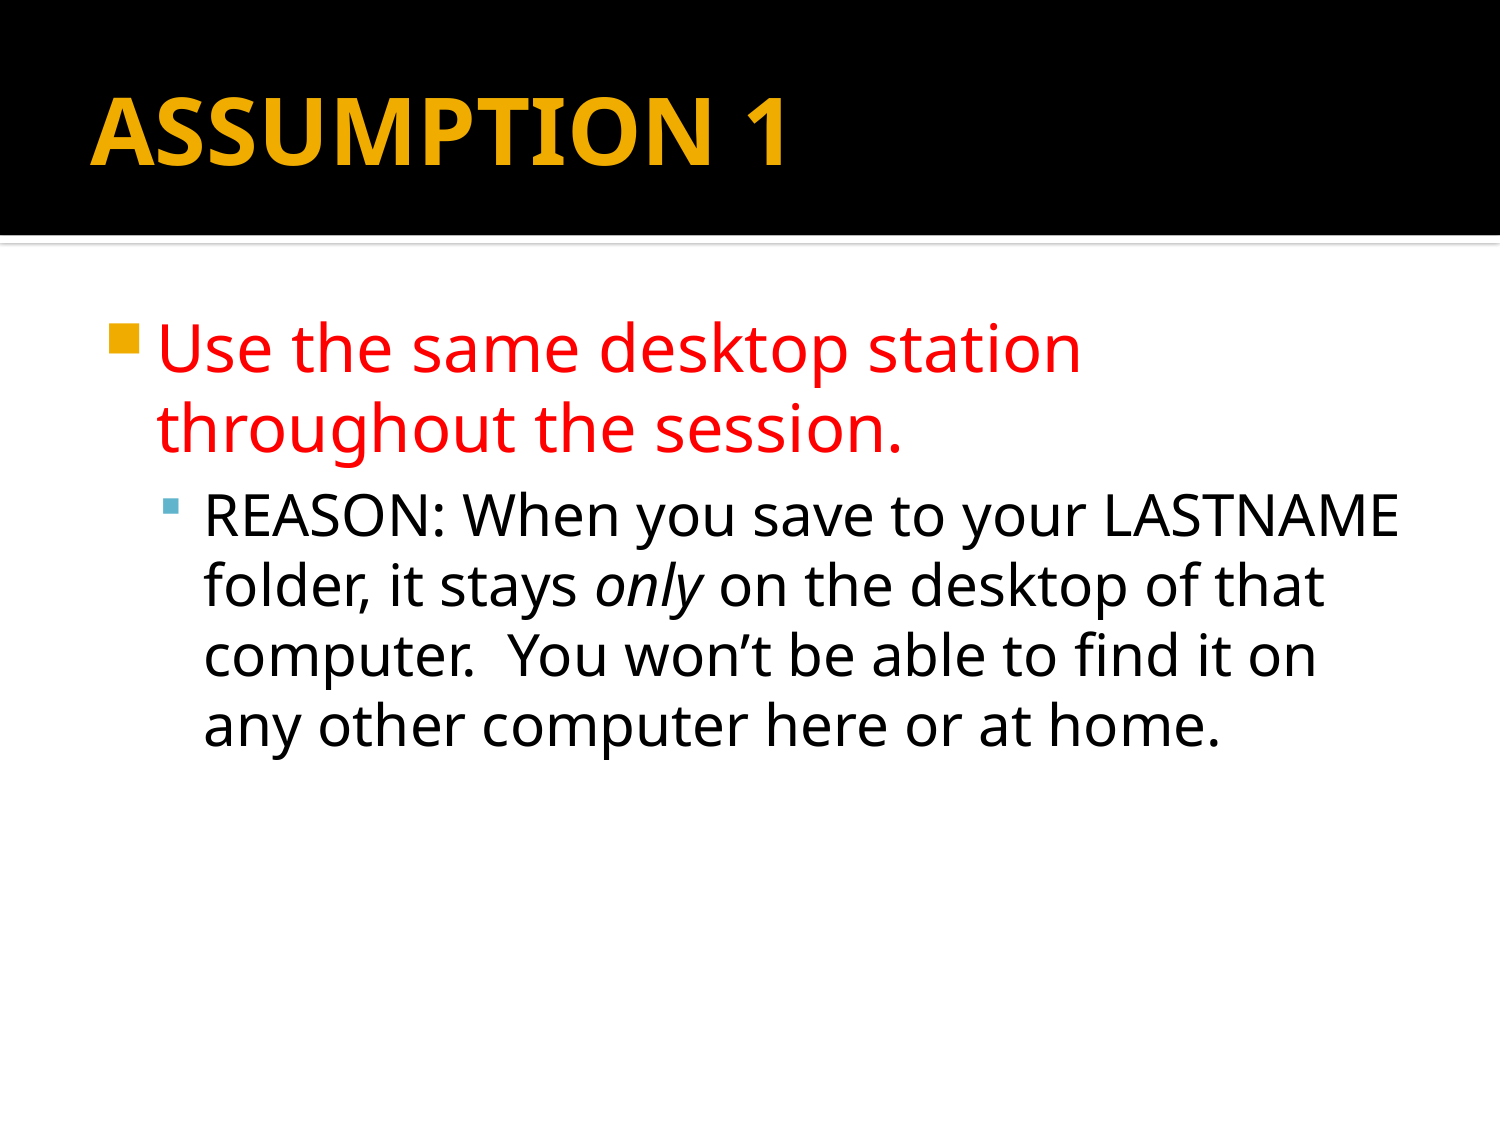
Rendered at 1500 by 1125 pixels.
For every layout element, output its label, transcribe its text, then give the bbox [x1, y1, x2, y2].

title ASSUMPTION 1 [75, 25, 1425, 231]
list Use the same desktop station throughout the session. REASON: When you save to your LASTNAME folder, it stays only on the desktop of that computer. You won’t be able to find it on any other computer here or at home. [75, 291, 1425, 1050]
